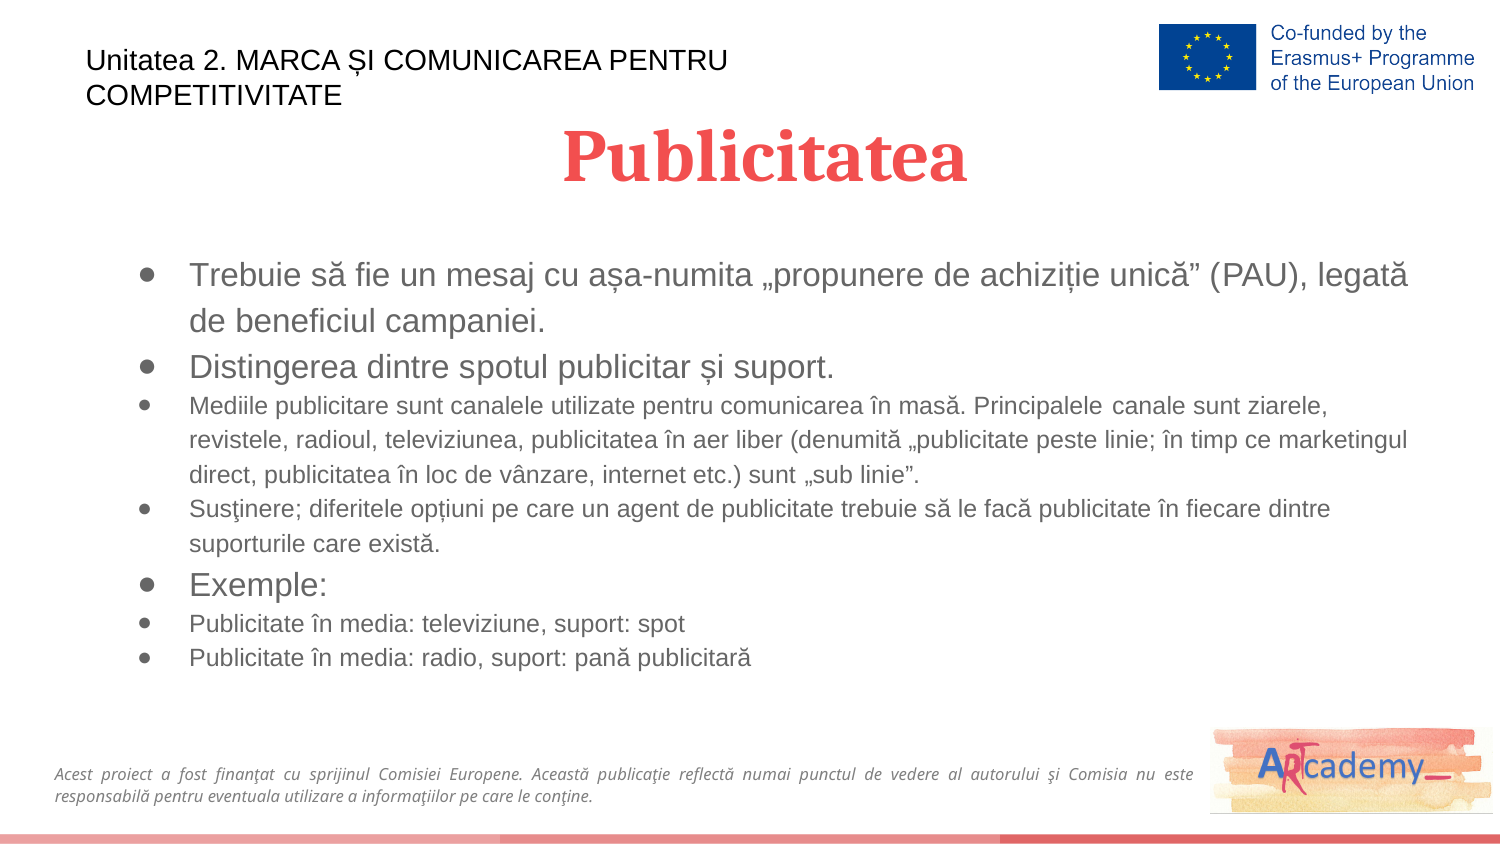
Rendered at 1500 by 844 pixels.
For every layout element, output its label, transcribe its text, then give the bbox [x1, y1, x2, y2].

text_box Acest proiect a fost finanţat cu sprijinul Comisiei Europene. Această publicaţie reflectă numai punctul de vedere al autorului şi Comisia nu este responsabilă pentru eventuala utilizare a informaţiilor pe care le conţine. [39, 754, 1205, 808]
list Trebuie să fie un mesaj cu așa-numita „propunere de achiziție unică” (PAU), legată de beneficiul campaniei. Distingerea dintre spotul publicitar și suport. Mediile publicitare sunt canalele utilizate pentru comunicarea în masă. Principalele canale sunt ziarele, revistele, radioul, televiziunea, publicitatea în aer liber (denumită „publicitate peste linie; în timp ce marketingul direct, publicitatea în loc de vânzare, internet etc.) sunt „sub linie”. Susţinere; diferitele opțiuni pe care un agent de publicitate trebuie să le facă publicitate în fiecare dintre suporturile care există. Exemple: Publicitate în media: televiziune, suport: spot Publicitate în media: radio, suport: pană publicitară [99, 232, 1437, 710]
title Publicitatea [180, 4, 1352, 212]
picture [1158, 24, 1474, 94]
picture [1210, 709, 1493, 844]
text_box Unitatea 2. MARCA ȘI COMUNICAREA PENTRU COMPETITIVITATE [70, 33, 750, 119]
